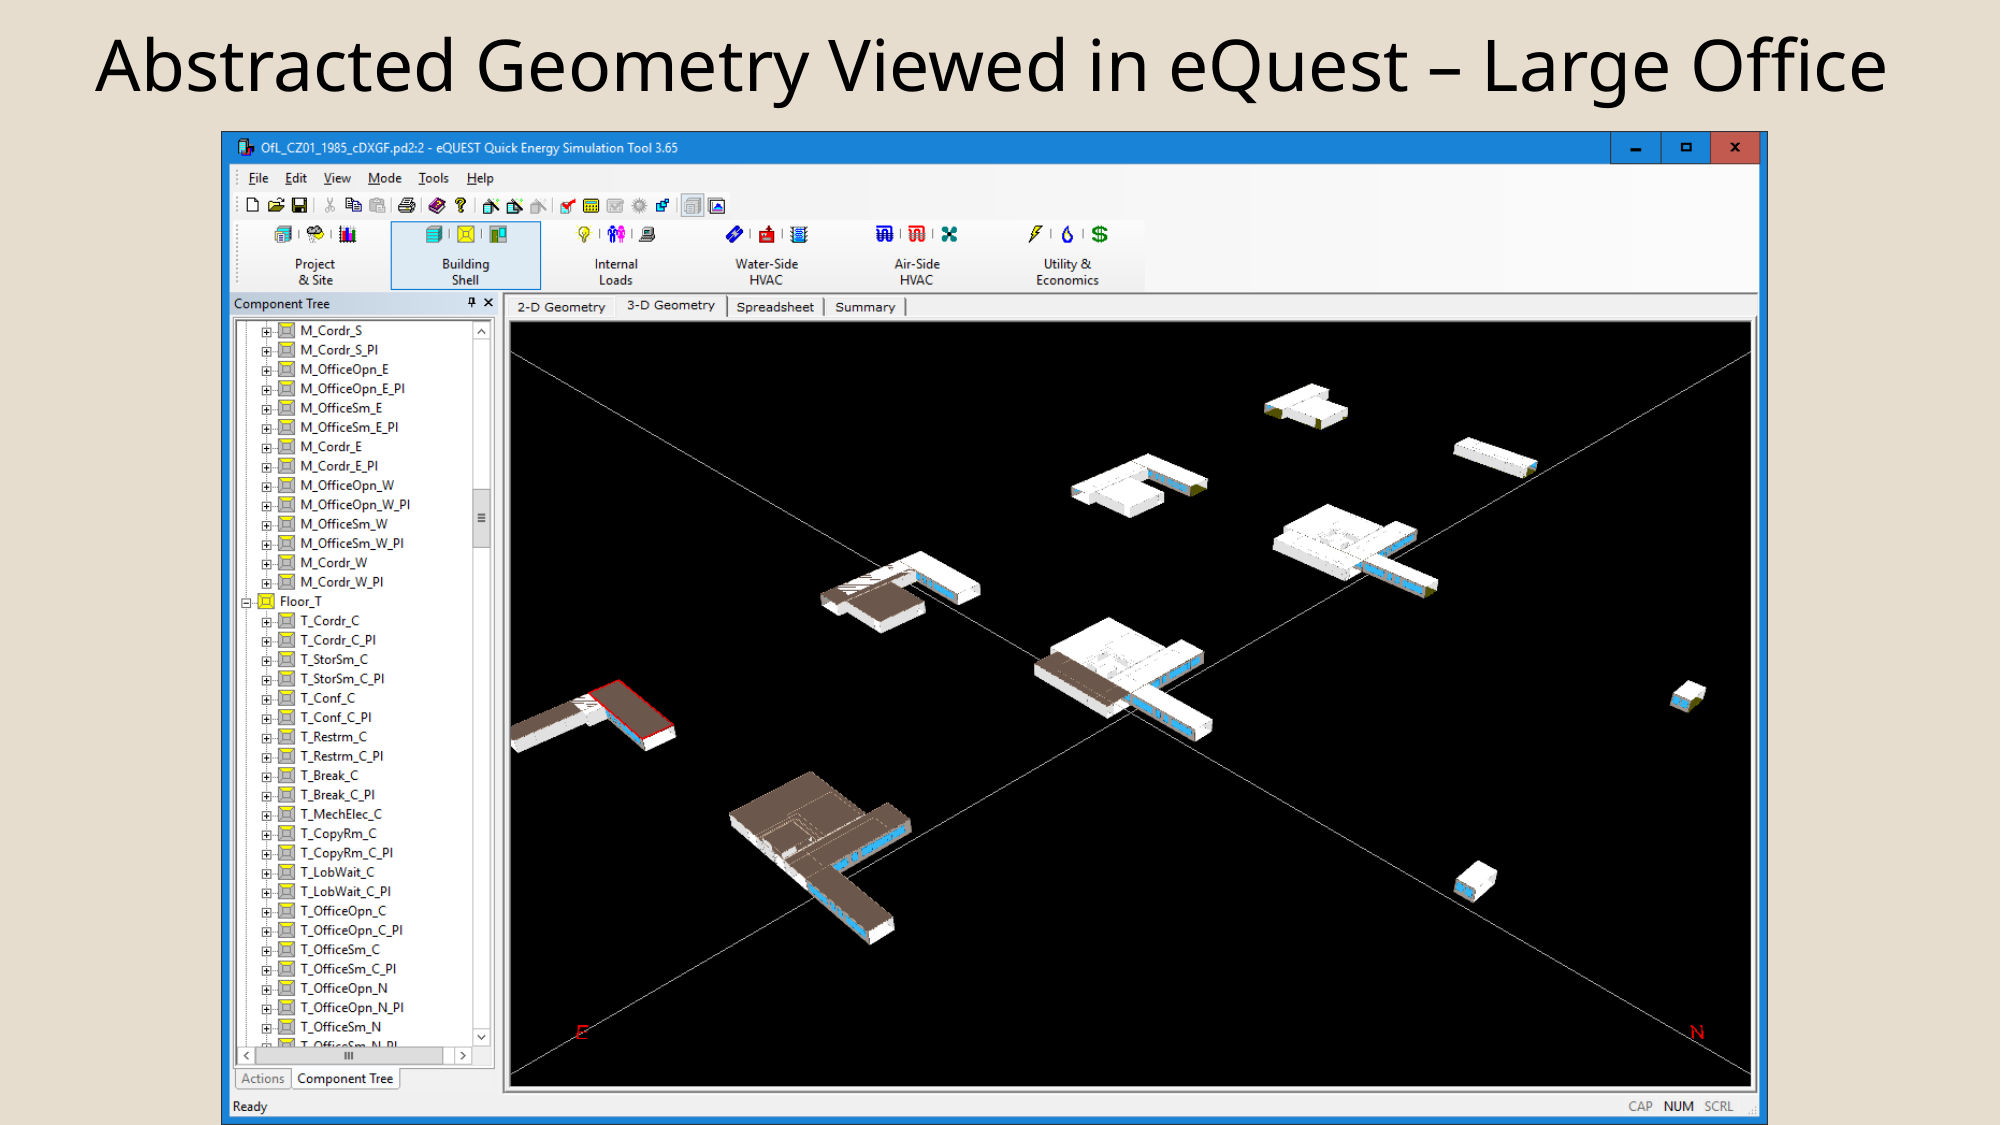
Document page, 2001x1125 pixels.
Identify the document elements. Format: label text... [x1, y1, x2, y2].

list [221, 131, 1768, 1125]
title Abstracted Geometry Viewed in eQuest – Large Office [80, 12, 1920, 125]
